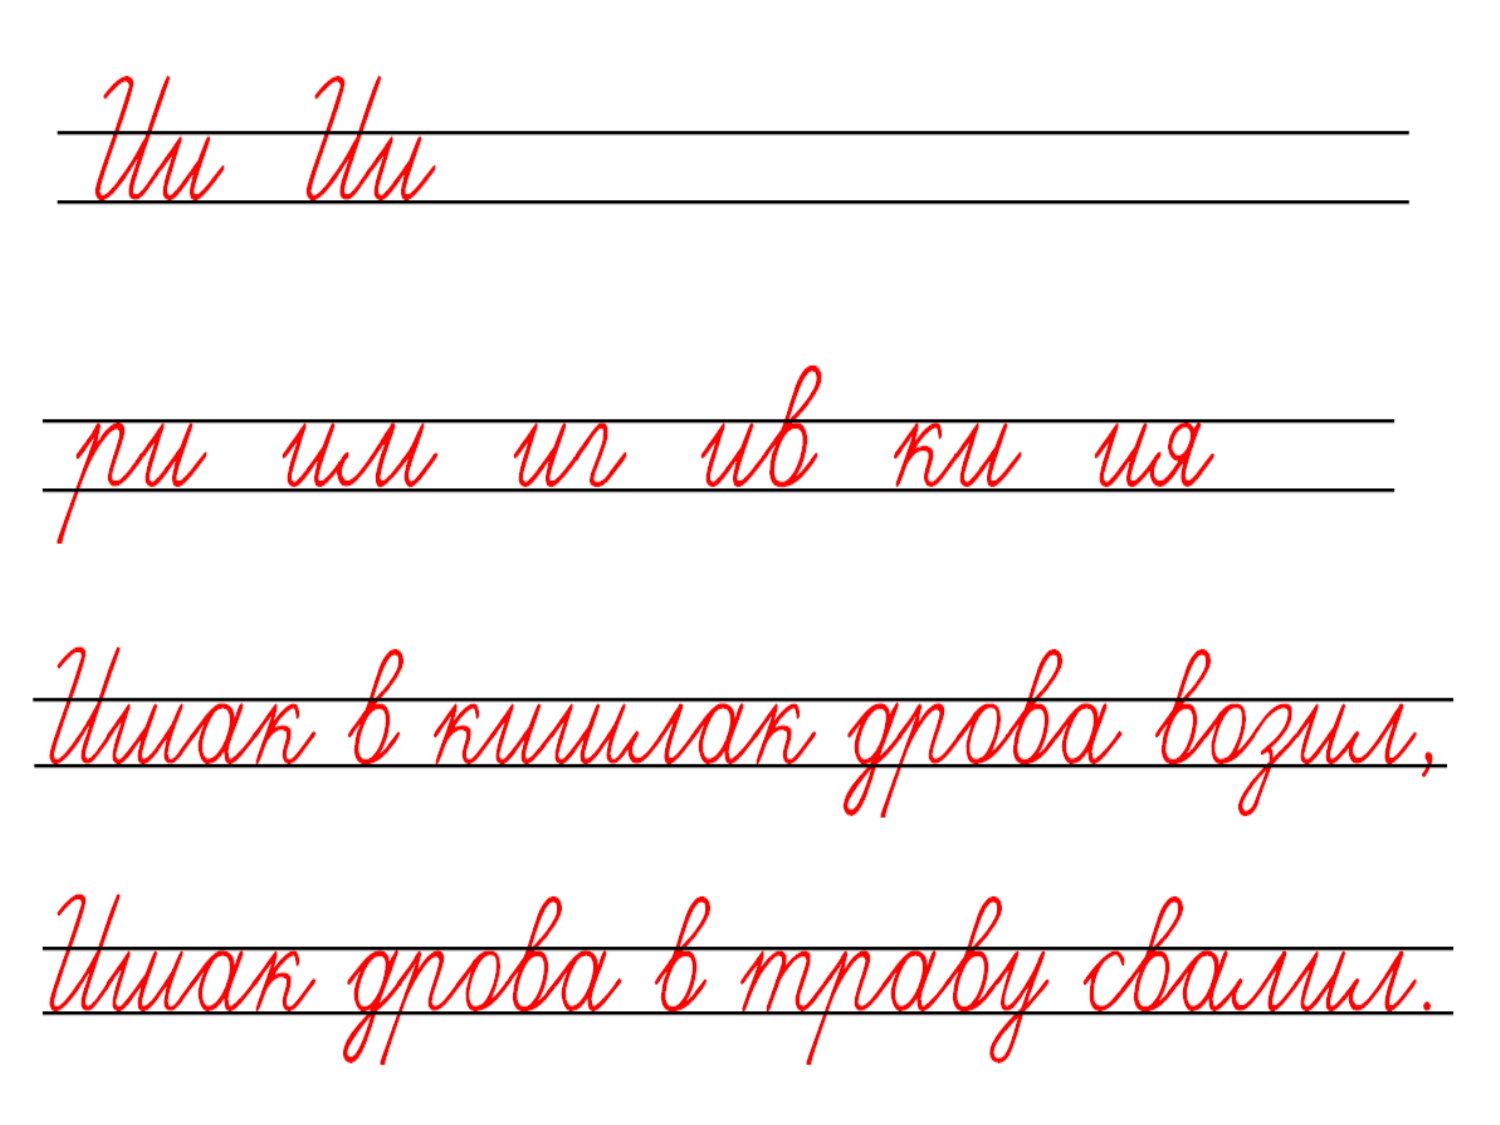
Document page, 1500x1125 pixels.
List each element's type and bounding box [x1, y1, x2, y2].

list [0, 0, 1500, 1125]
